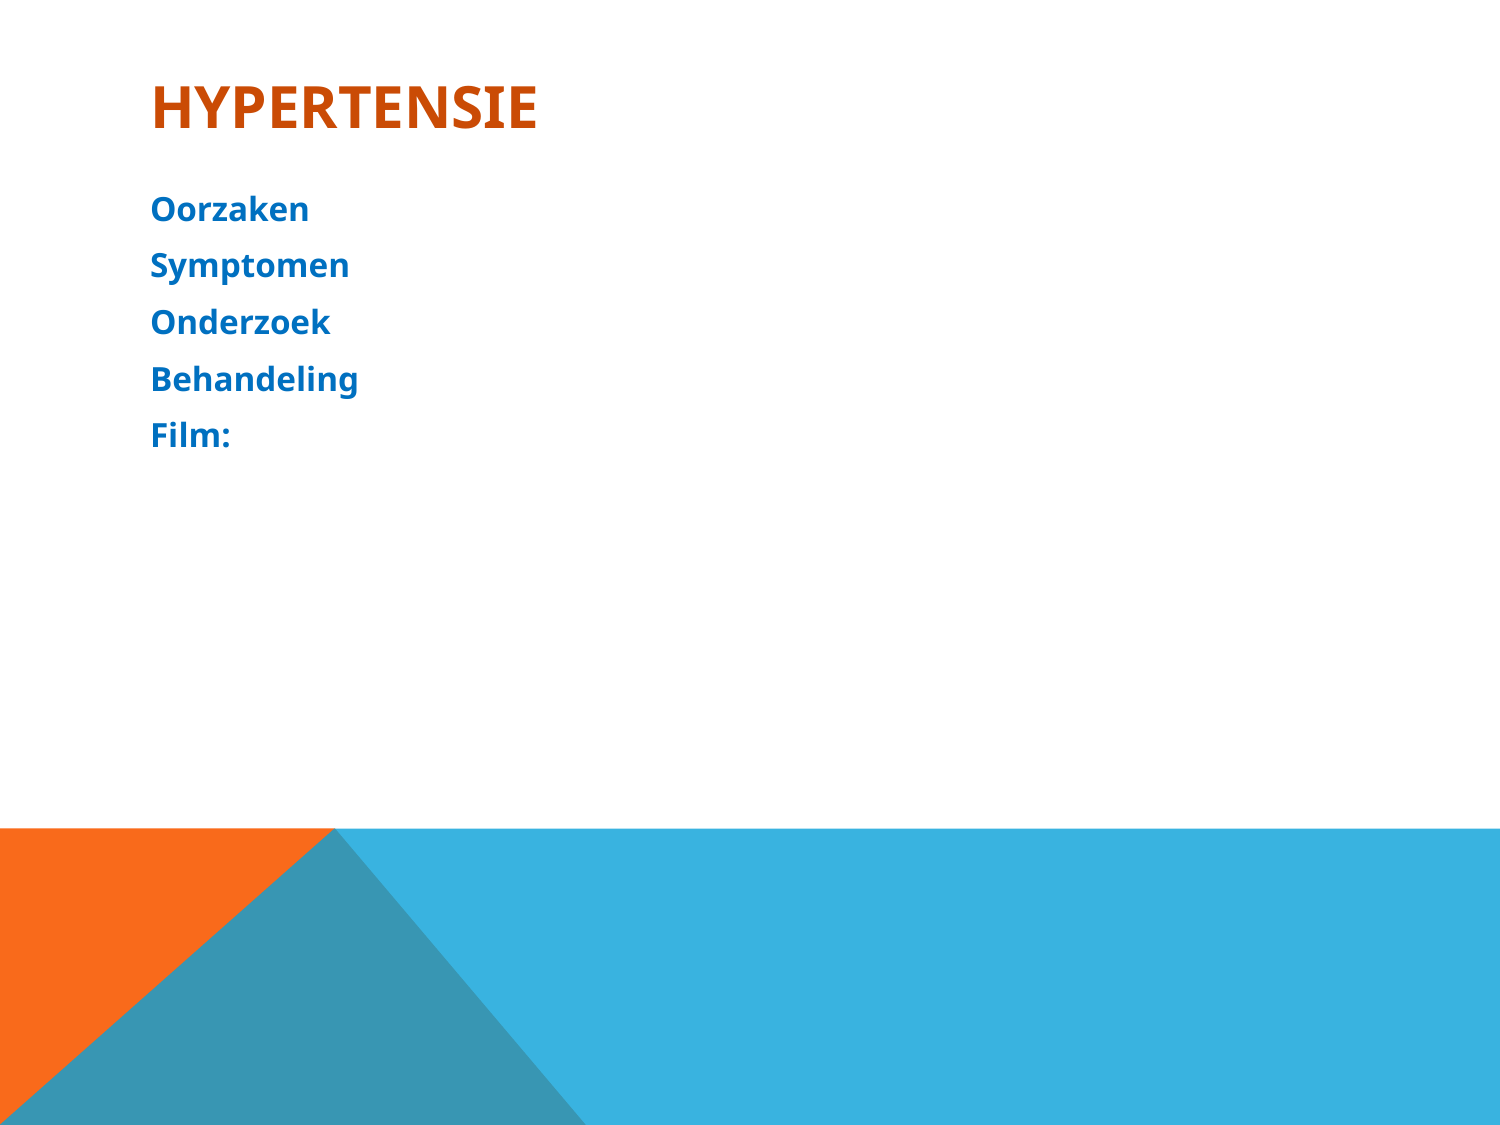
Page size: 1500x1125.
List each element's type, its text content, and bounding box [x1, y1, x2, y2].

title Hypertensie [135, 60, 1369, 150]
list Oorzaken Symptomen Onderzoek Behandeling Film: [135, 180, 1369, 768]
